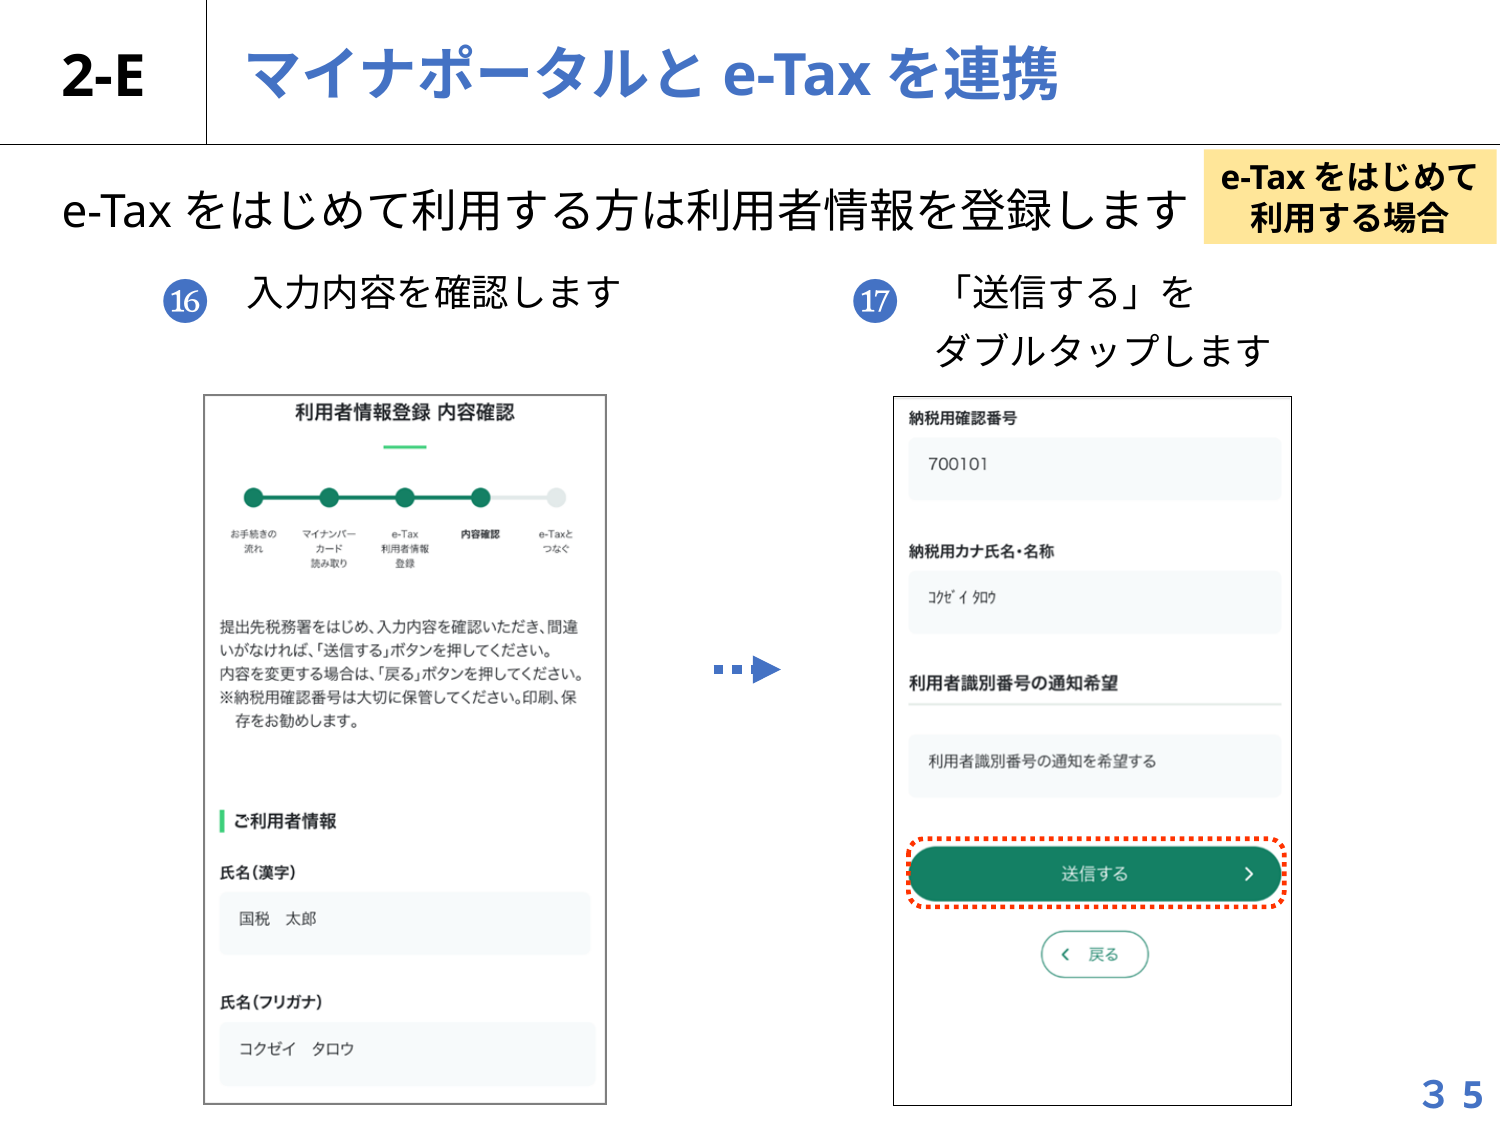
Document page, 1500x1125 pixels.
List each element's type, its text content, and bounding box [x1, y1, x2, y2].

text_box ３5 [1399, 1063, 1500, 1123]
text_box ⓰ [145, 274, 223, 343]
text_box 入力内容を確認します [231, 274, 731, 322]
title マイナポータルとe-Taxを連携 [228, 36, 1472, 116]
text_box 「送信する」を ダブルタップします [919, 248, 1444, 380]
text_box ⓱ [835, 274, 919, 343]
text_box 2-E [0, 0, 207, 147]
picture [202, 394, 607, 1105]
text_box e-Taxをはじめて利用する場合 [1203, 149, 1497, 244]
text_box e-Taxをはじめて利用する方は利用者情報を登録します [46, 180, 1422, 274]
picture [893, 396, 1292, 1106]
